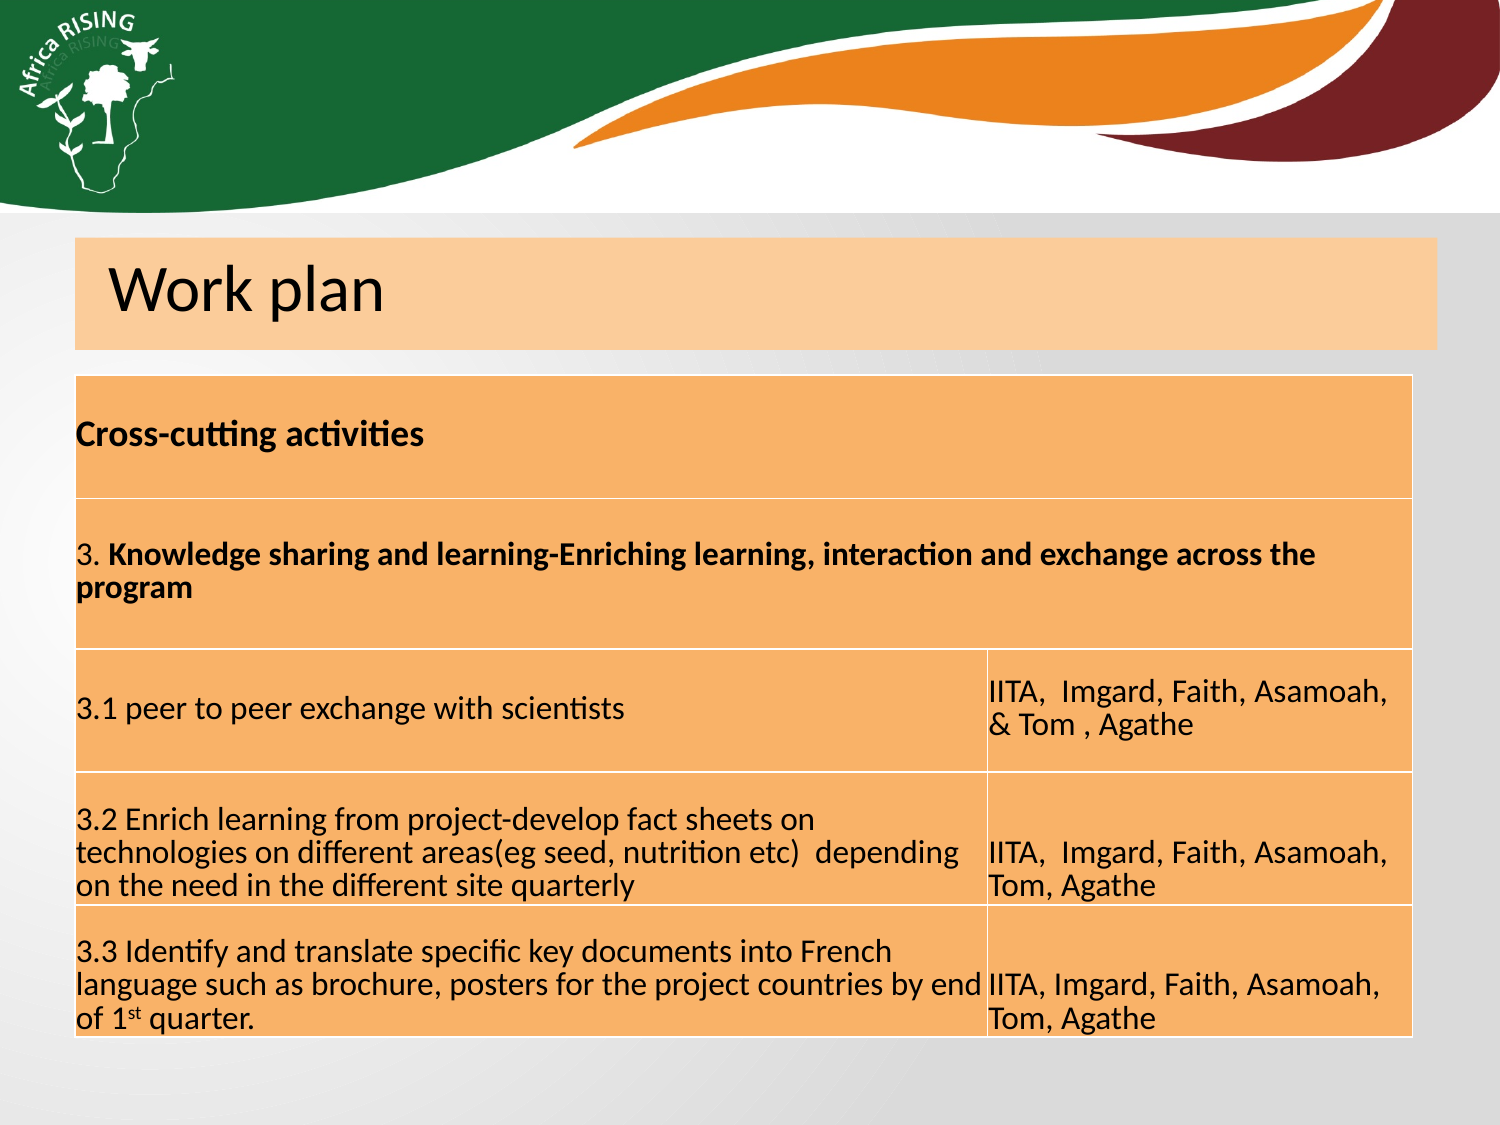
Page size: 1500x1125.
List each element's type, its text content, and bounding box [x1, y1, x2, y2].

table_header Cross-cutting activities [76, 376, 1412, 498]
table_cell 3.3 Identify and translate specific key documents into French language such as brochure, posters for the project countries by end of 1st quarter. [76, 906, 987, 1036]
table_cell IITA, Imgard, Faith, Asamoah, Tom, Agathe [988, 906, 1412, 1036]
table_cell 3.1 peer to peer exchange with scientists [76, 650, 987, 771]
table_cell IITA, Imgard, Faith, Asamoah, & Tom , Agathe [988, 650, 1412, 771]
table_cell 3.2 Enrich learning from project-develop fact sheets on technologies on different areas(eg seed, nutrition etc) depending on the need in the different site quarterly [76, 773, 987, 904]
list Work plan [75, 237, 1438, 350]
picture [0, 0, 1500, 213]
table_cell 3. Knowledge sharing and learning-Enriching learning, interaction and exchange across the program [76, 499, 1412, 648]
table_cell IITA, Imgard, Faith, Asamoah, Tom, Agathe [988, 773, 1412, 904]
